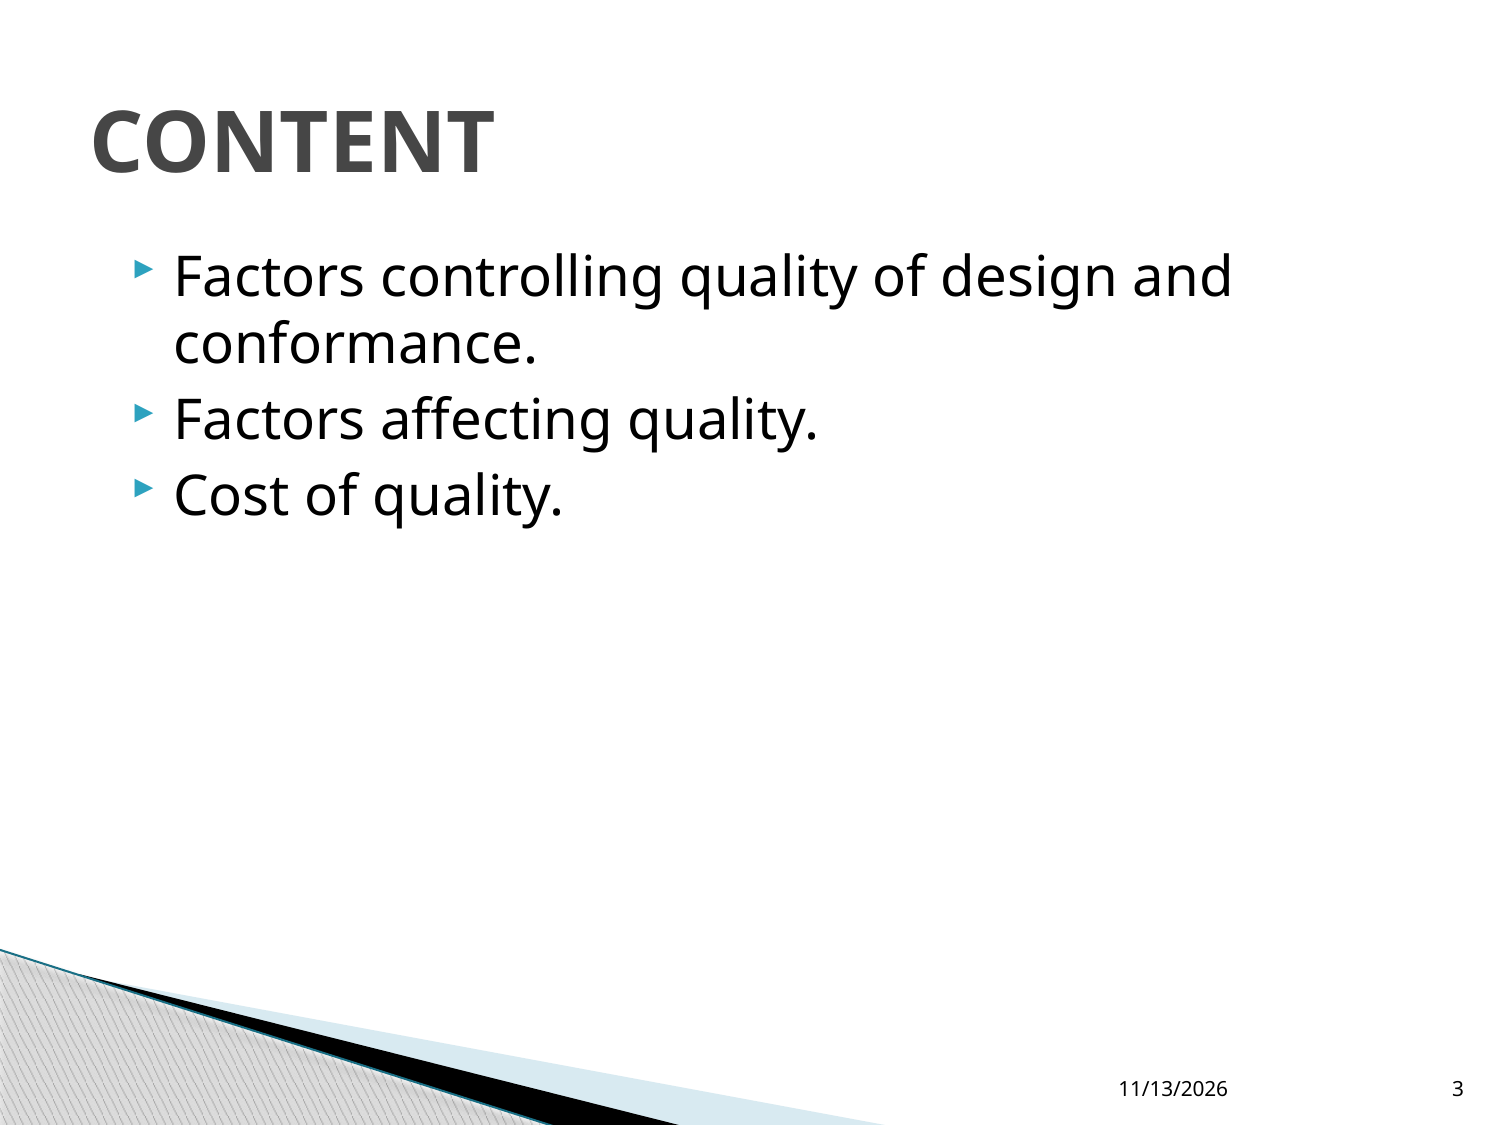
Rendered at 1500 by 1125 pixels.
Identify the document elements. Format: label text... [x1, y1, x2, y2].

slide_number 3 [1418, 1051, 1479, 1112]
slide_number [1103, 1051, 1418, 1112]
list Factors controlling quality of design and conformance. Factors affecting quality. Cost of quality. [98, 232, 1449, 975]
title CONTENT [75, 45, 1425, 233]
